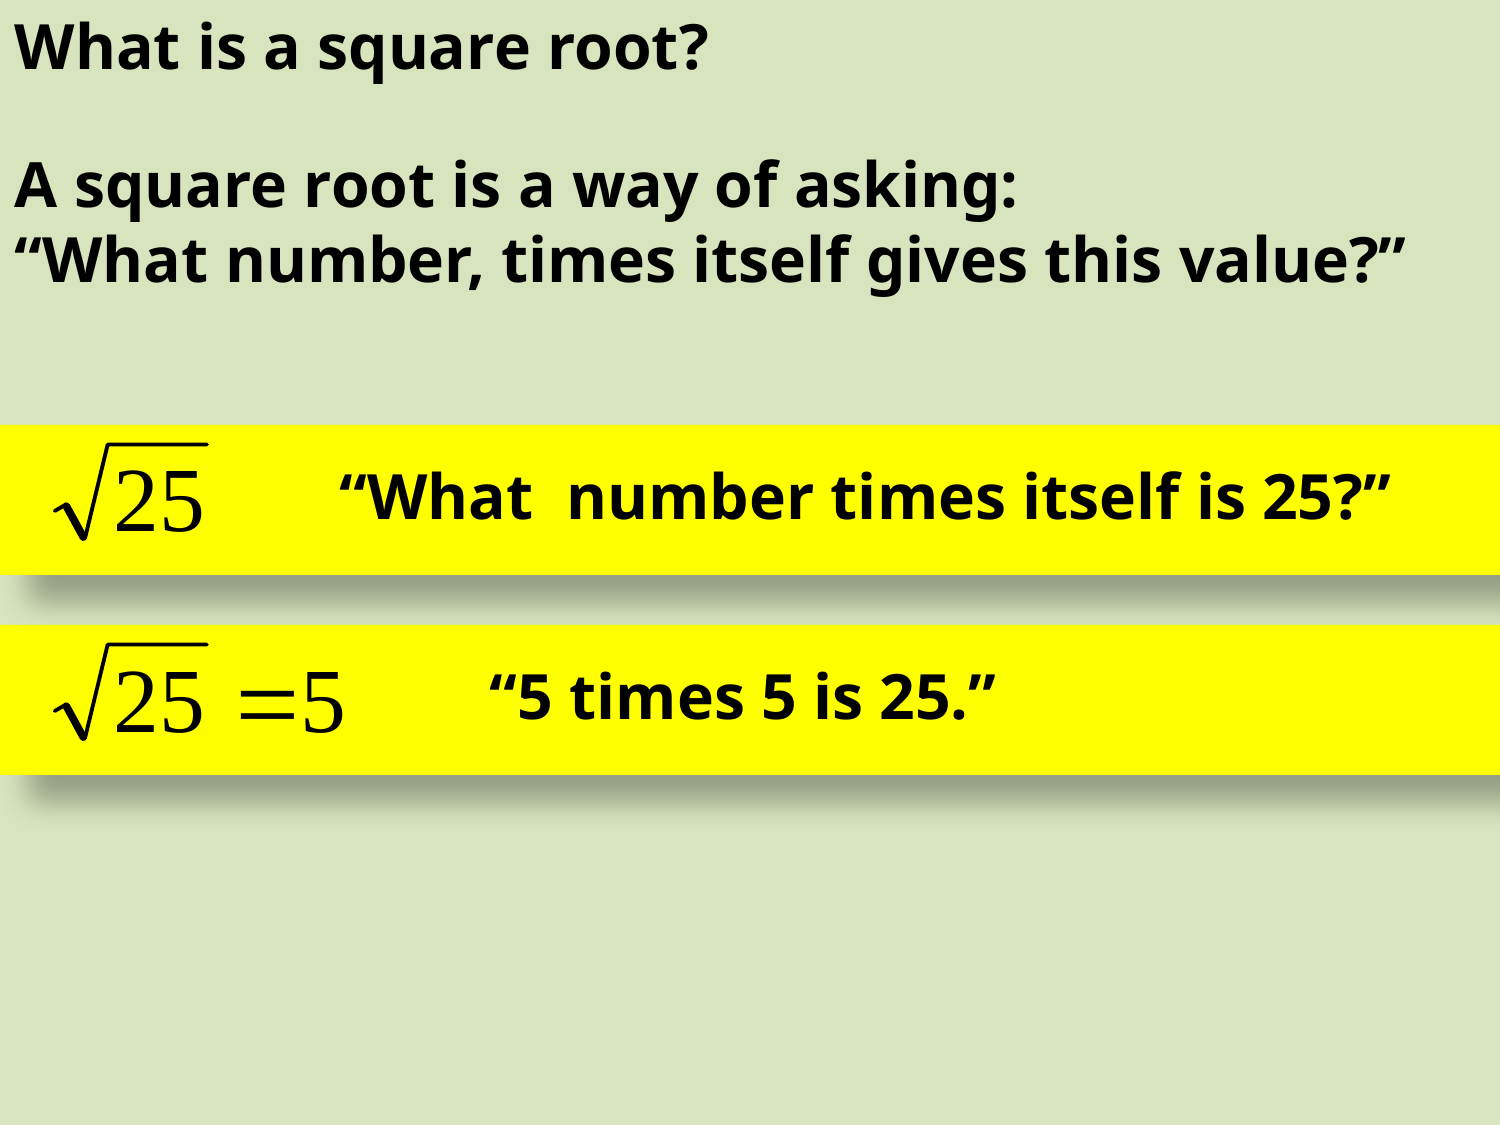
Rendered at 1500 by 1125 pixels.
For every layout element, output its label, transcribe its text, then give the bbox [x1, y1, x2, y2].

text_box [0, 423, 1500, 577]
text_box A square root is a way of asking: “What number, times itself gives this value?” [0, 137, 1500, 303]
text_box What is a square root? [0, 0, 1500, 90]
text_box “5 times 5 is 25.” [474, 650, 1175, 740]
text_box “What number times itself is 25?” [324, 450, 1500, 540]
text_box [37, 424, 229, 563]
text_box [0, 623, 1500, 777]
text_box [37, 624, 359, 763]
